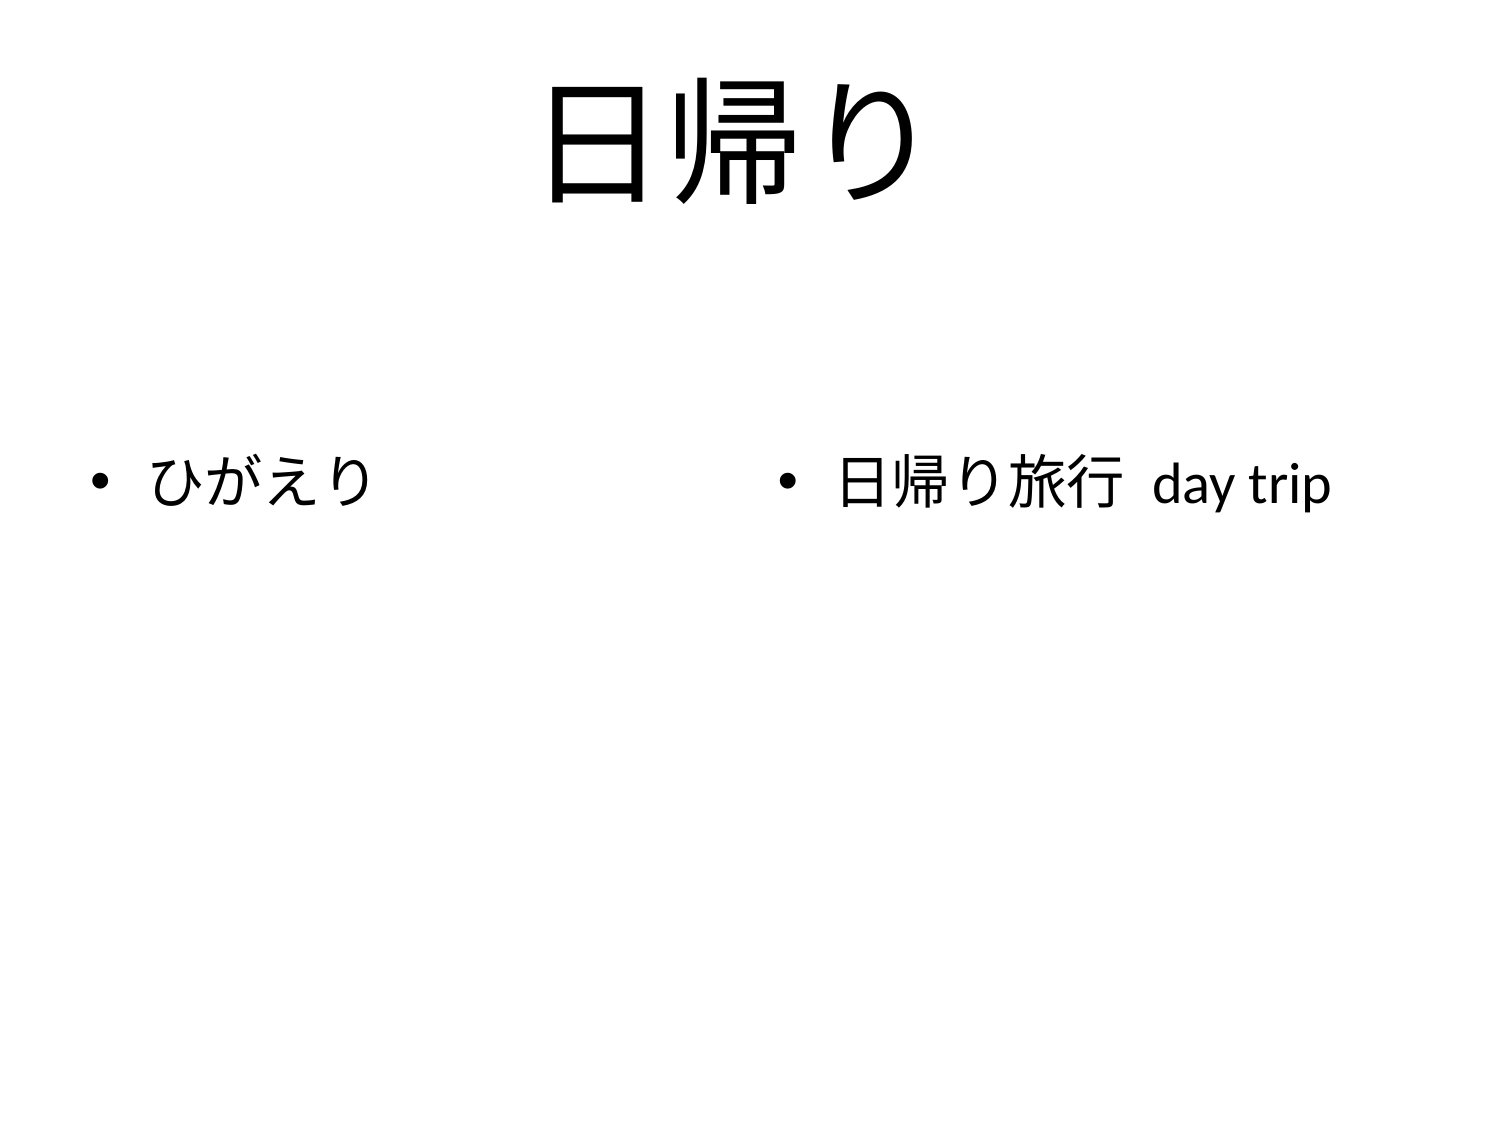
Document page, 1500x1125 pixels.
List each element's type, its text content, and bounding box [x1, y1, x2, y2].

list ひがえり [74, 437, 738, 1006]
title 日帰り [74, 44, 1426, 233]
list 日帰り旅行 day trip [762, 437, 1426, 1006]
